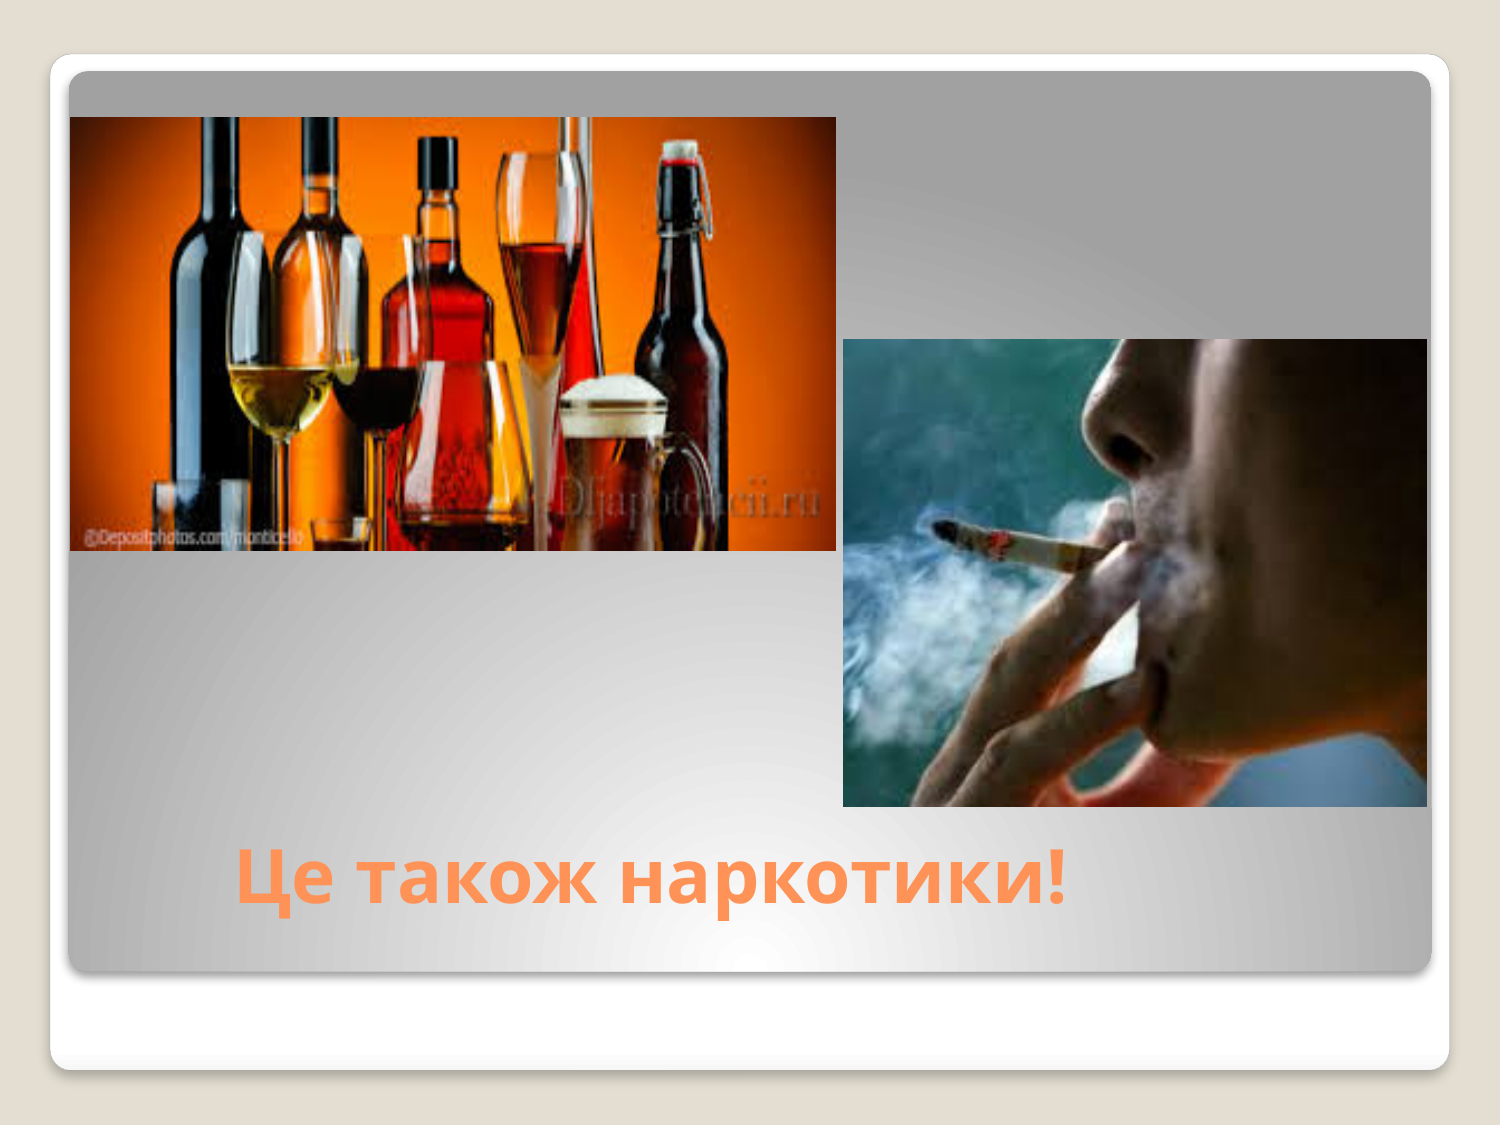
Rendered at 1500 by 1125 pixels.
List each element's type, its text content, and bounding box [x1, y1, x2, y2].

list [843, 339, 1427, 807]
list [70, 116, 837, 551]
title Це також наркотики! [82, 703, 1425, 926]
